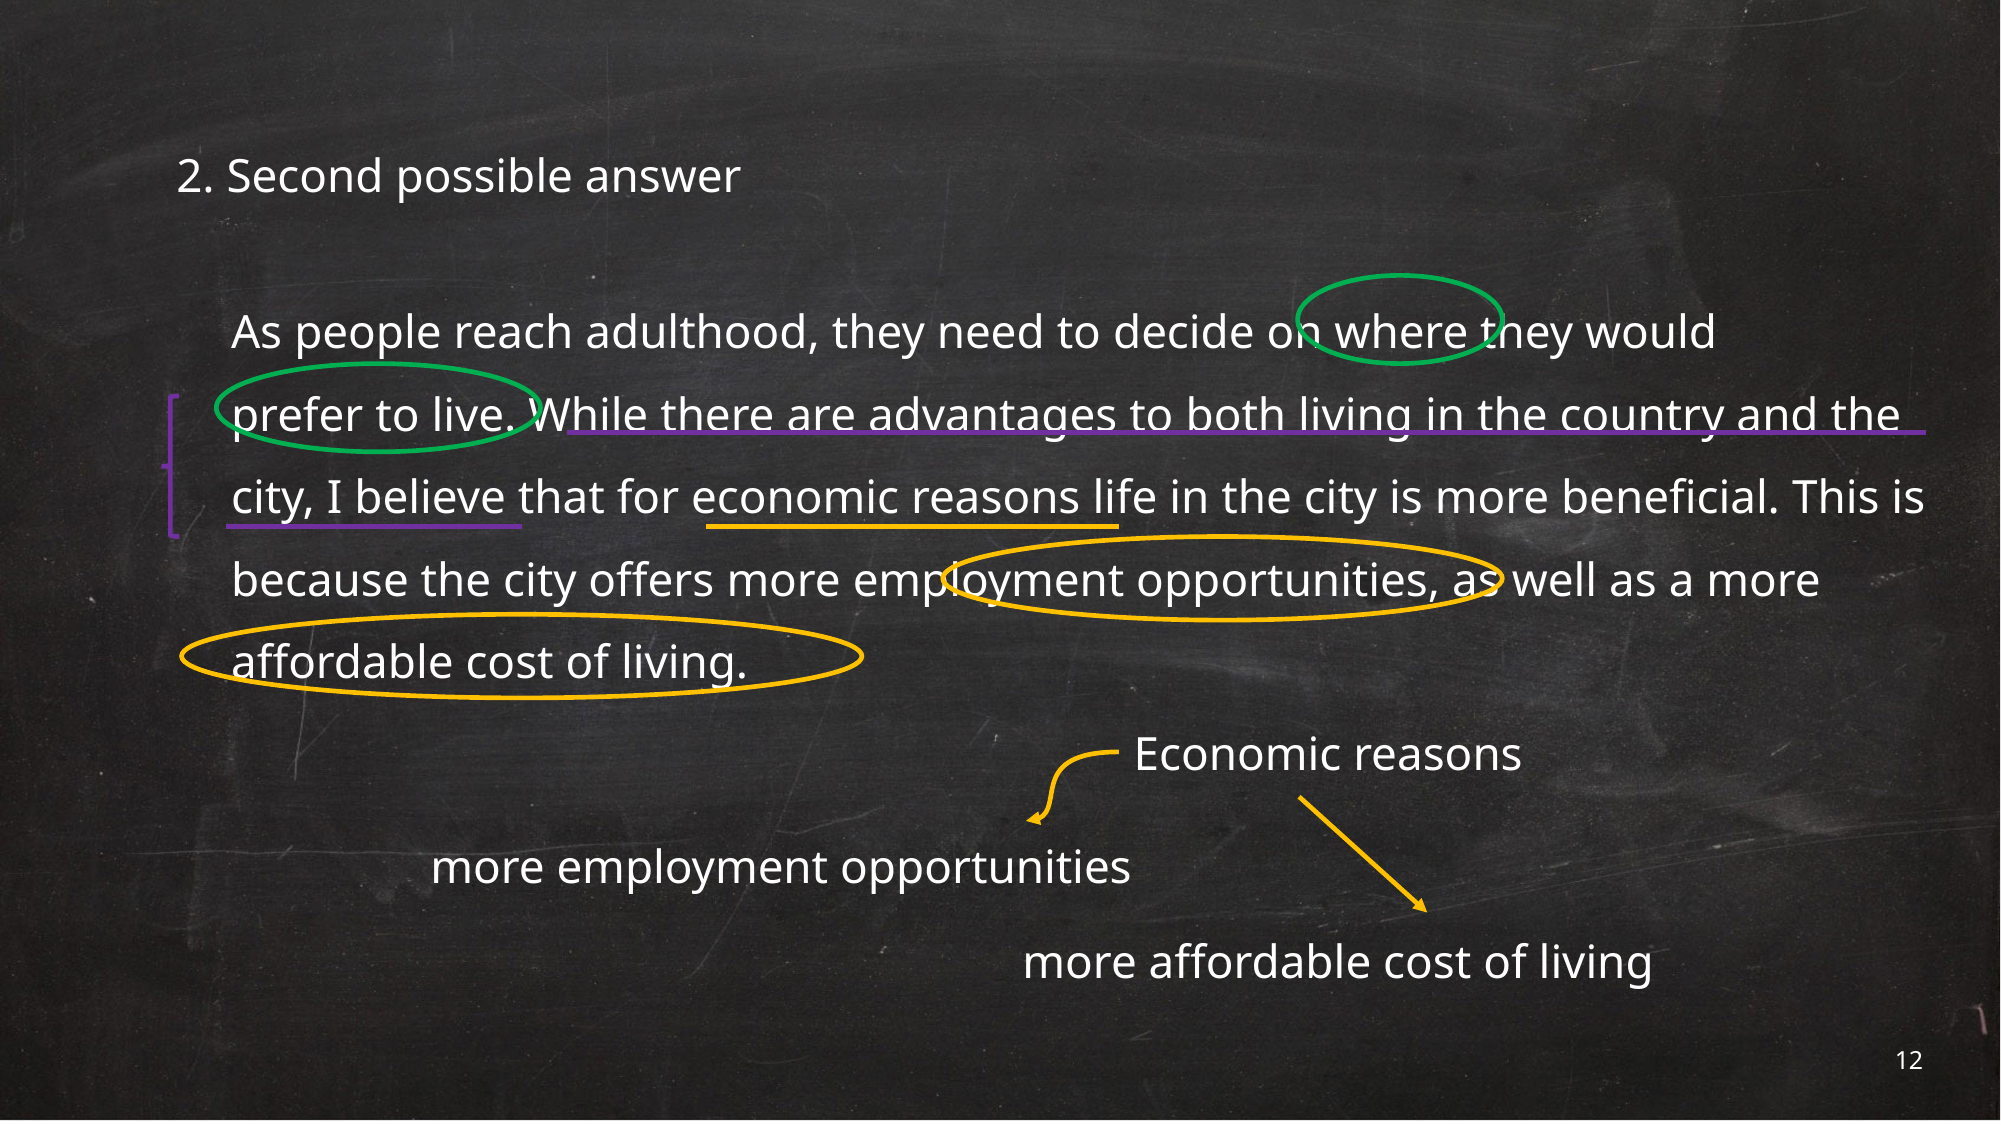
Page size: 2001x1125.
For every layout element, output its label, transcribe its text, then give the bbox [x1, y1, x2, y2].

text_box [941, 535, 1504, 622]
text_box Economic reasons [1118, 717, 1592, 787]
text_box [180, 613, 863, 699]
text_box more employment opportunities [415, 830, 1170, 900]
text_box As people reach adulthood, they need to decide on where they would prefer to live. While there are advantages to both living in the country and the city, I believe that for economic reasons life in the city is more beneficial. This is because the city offers more employment opportunities, as well as a more affordable cost of living. [216, 268, 1950, 696]
text_box [215, 362, 542, 453]
text_box [1296, 274, 1504, 365]
slide_number 12 [1588, 1031, 1939, 1092]
picture [0, 0, 2001, 1125]
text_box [1299, 796, 1428, 913]
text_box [1025, 752, 1119, 821]
text_box [161, 395, 180, 538]
text_box more affordable cost of living [1007, 924, 1724, 995]
text_box 2. Second possible answer [161, 139, 1535, 210]
